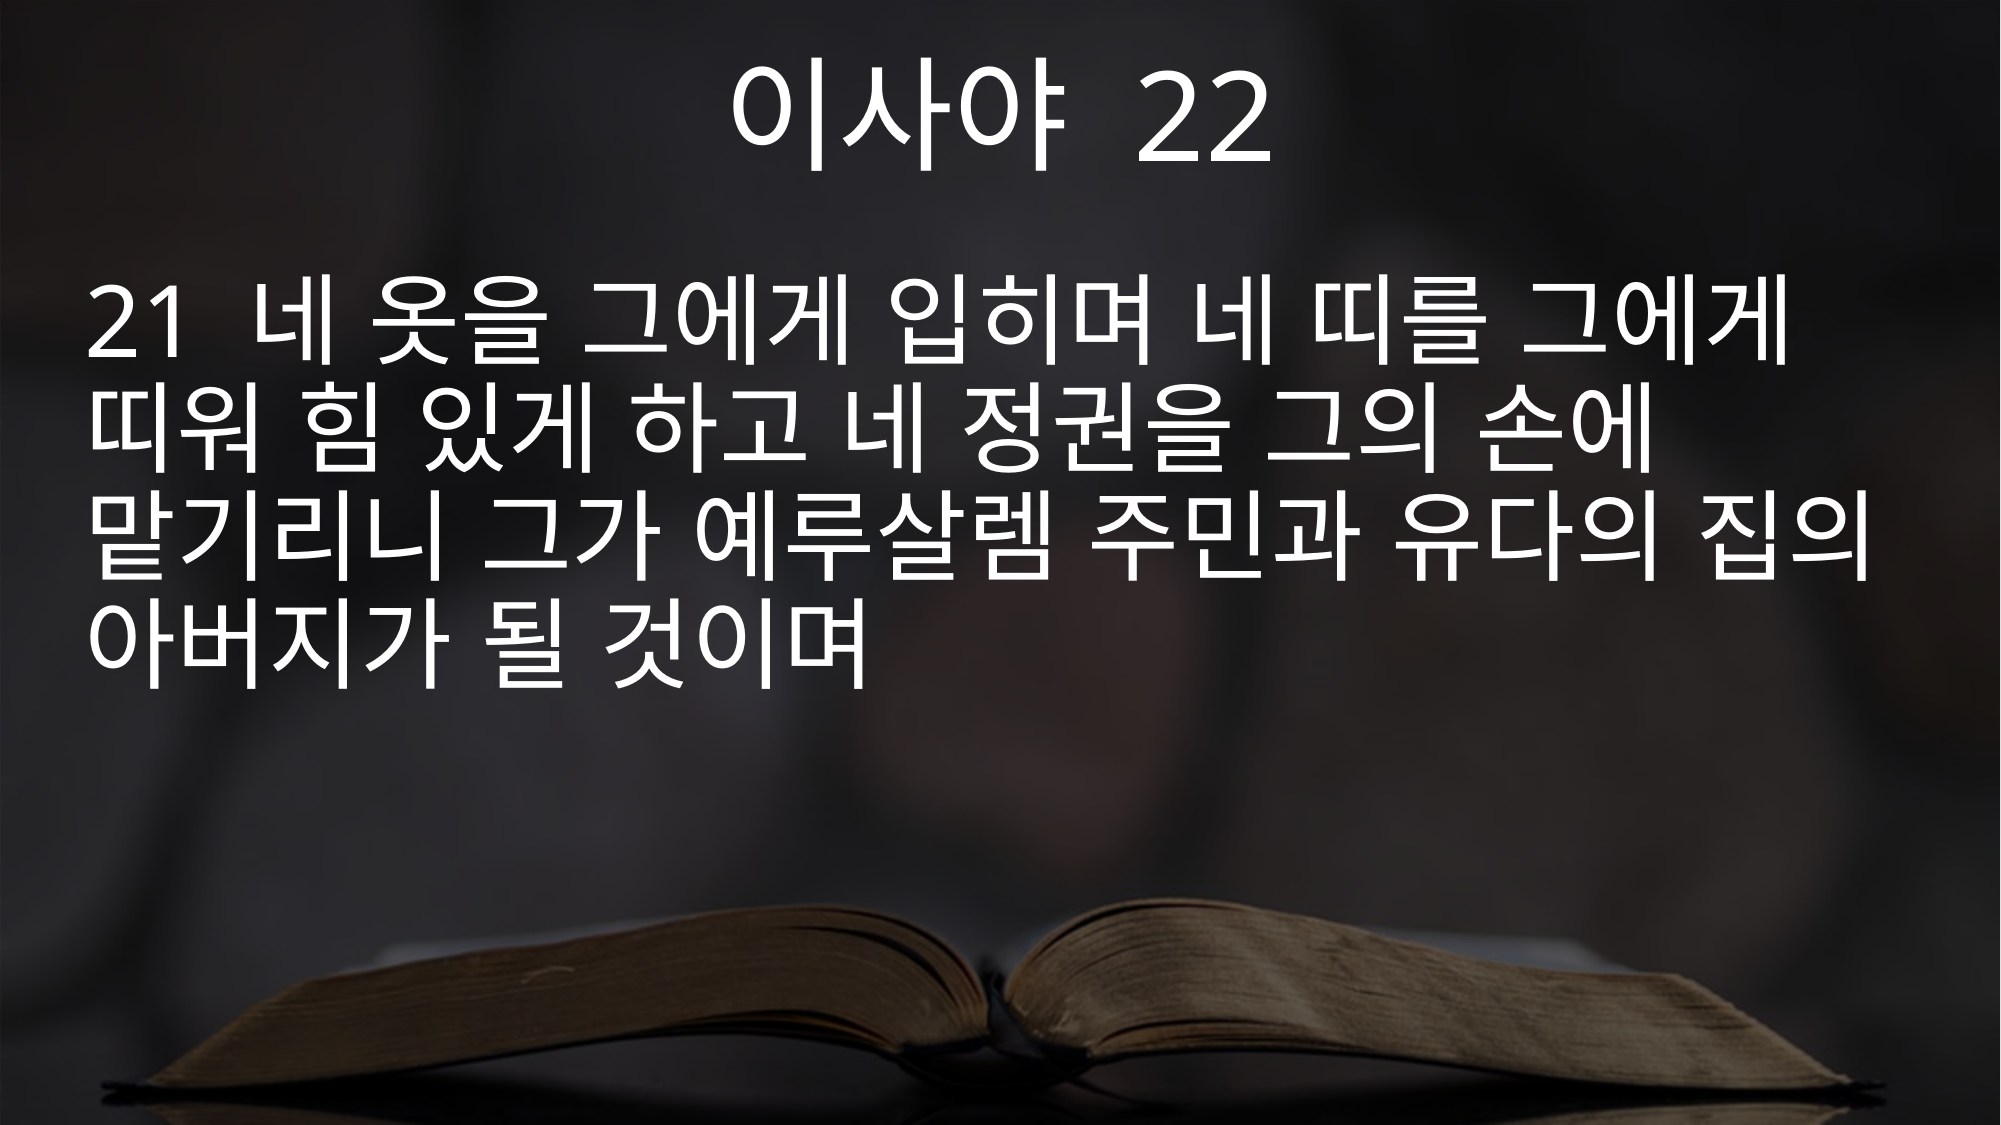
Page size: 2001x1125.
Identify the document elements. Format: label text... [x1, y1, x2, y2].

picture [0, 0, 2001, 1125]
list 21 네 옷을 그에게 입히며 네 띠를 그에게 띠워 힘 있게 하고 네 정권을 그의 손에 맡기리니 그가 예루살렘 주민과 유다의 집의 아버지가 될 것이며 [69, 263, 1953, 423]
footer 이사야 22 [0, 32, 2000, 192]
